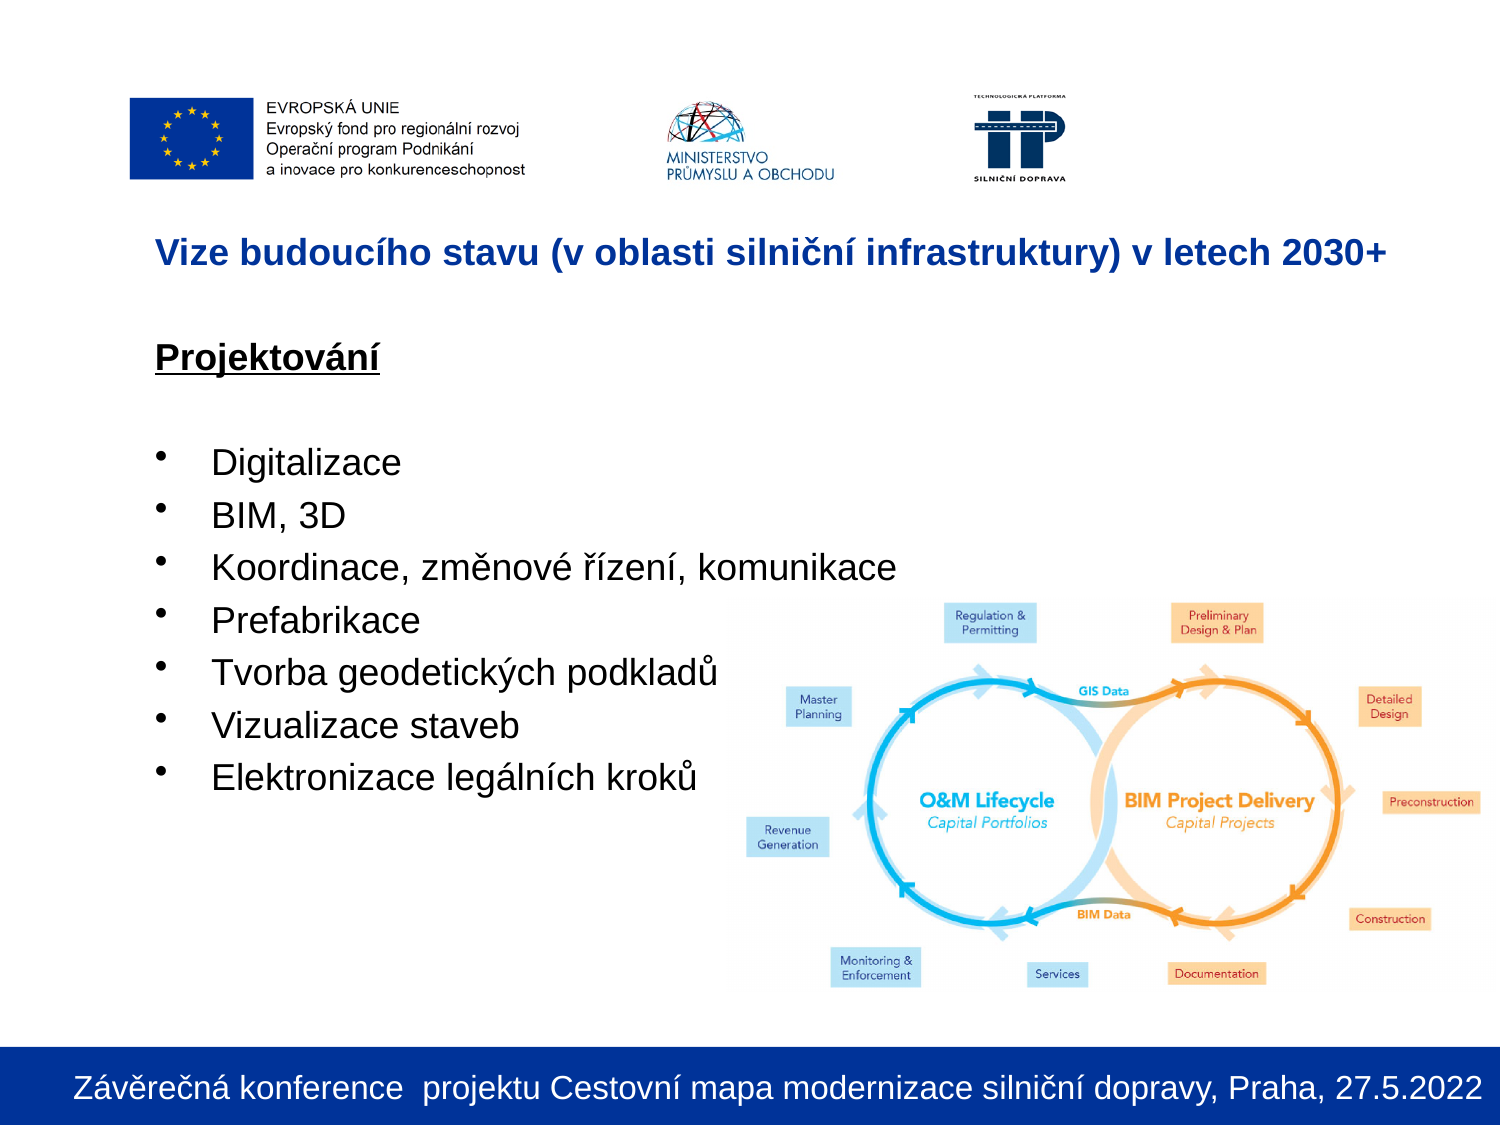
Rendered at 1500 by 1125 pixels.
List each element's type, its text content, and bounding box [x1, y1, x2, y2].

picture [725, 597, 1496, 992]
text_box Závěrečná konference projektu Cestovní mapa modernizace silniční dopravy, Praha, 27.5.2022 [29, 1058, 1500, 1114]
picture [962, 91, 1078, 183]
picture [656, 90, 844, 191]
picture [101, 70, 583, 207]
text_box [0, 1046, 1500, 1125]
subtitle Vize budoucího stavu (v oblasti silniční infrastruktury) v letech 2030+ Projektování Digitalizace BIM, 3D Koordinace, změnové řízení, komunikace Prefabrikace Tvorba geodetických podkladů Vizualizace staveb Elektronizace legálních kroků [139, 220, 1500, 1013]
